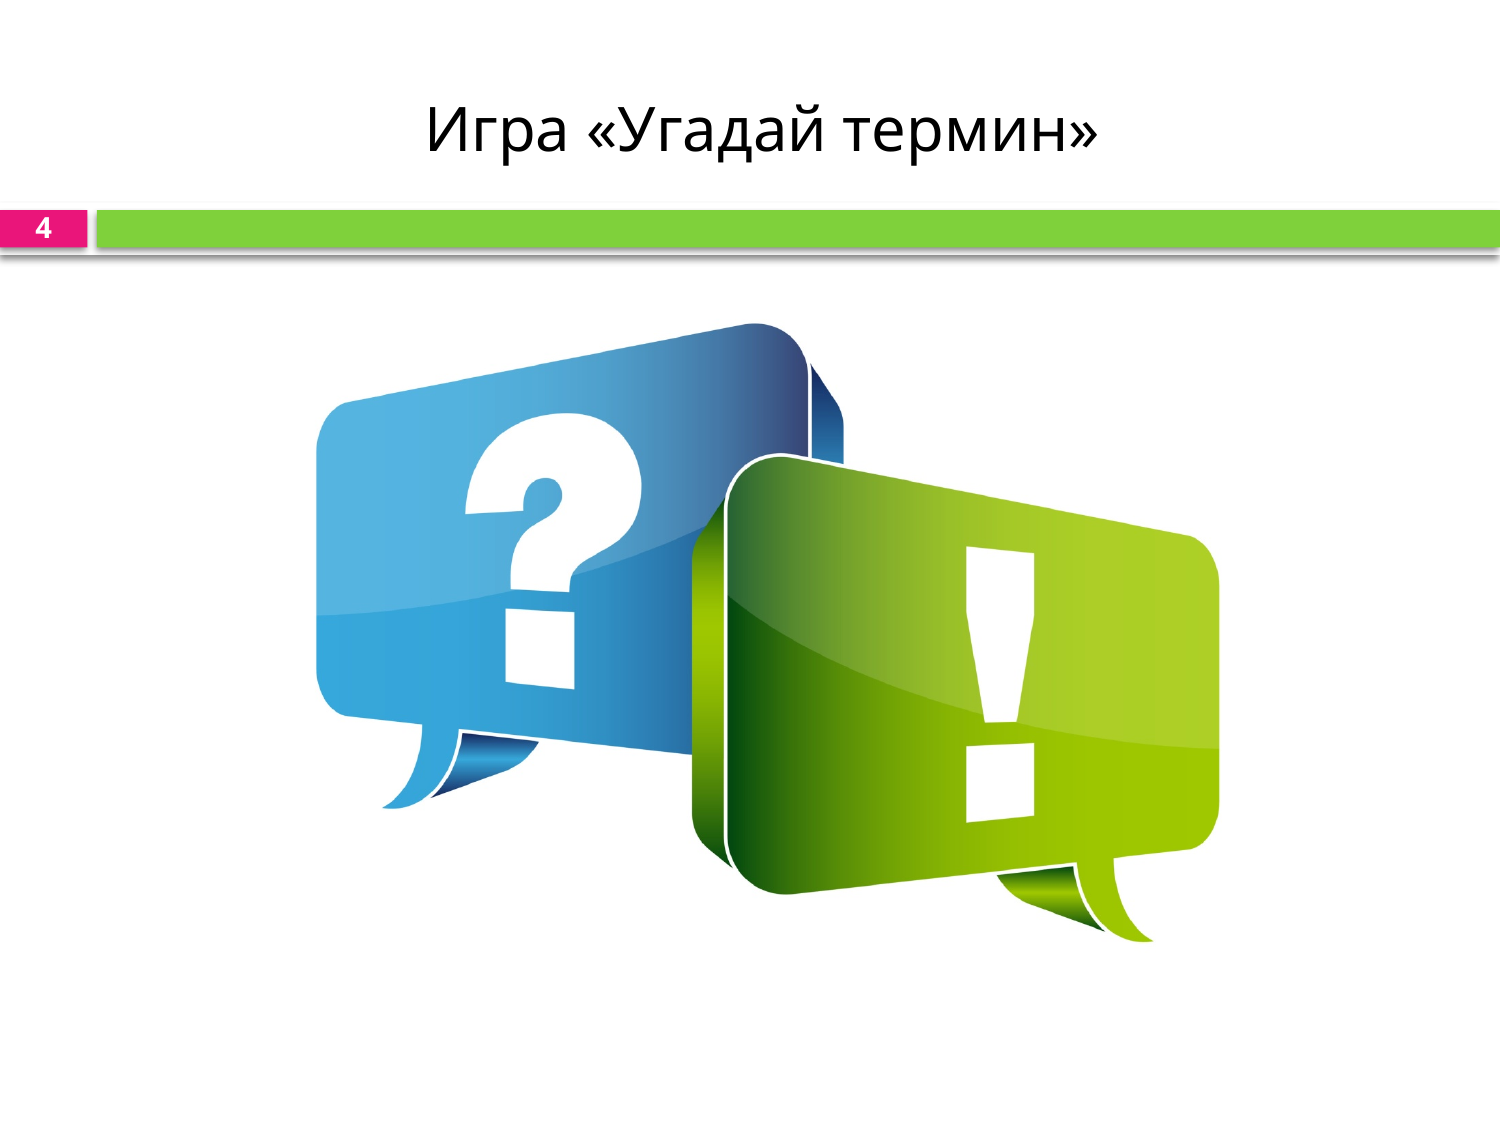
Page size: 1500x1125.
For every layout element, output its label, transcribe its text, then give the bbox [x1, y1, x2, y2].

slide_number 4 [0, 208, 88, 249]
picture [304, 307, 1231, 957]
title Игра «Угадай термин» [93, 82, 1432, 245]
